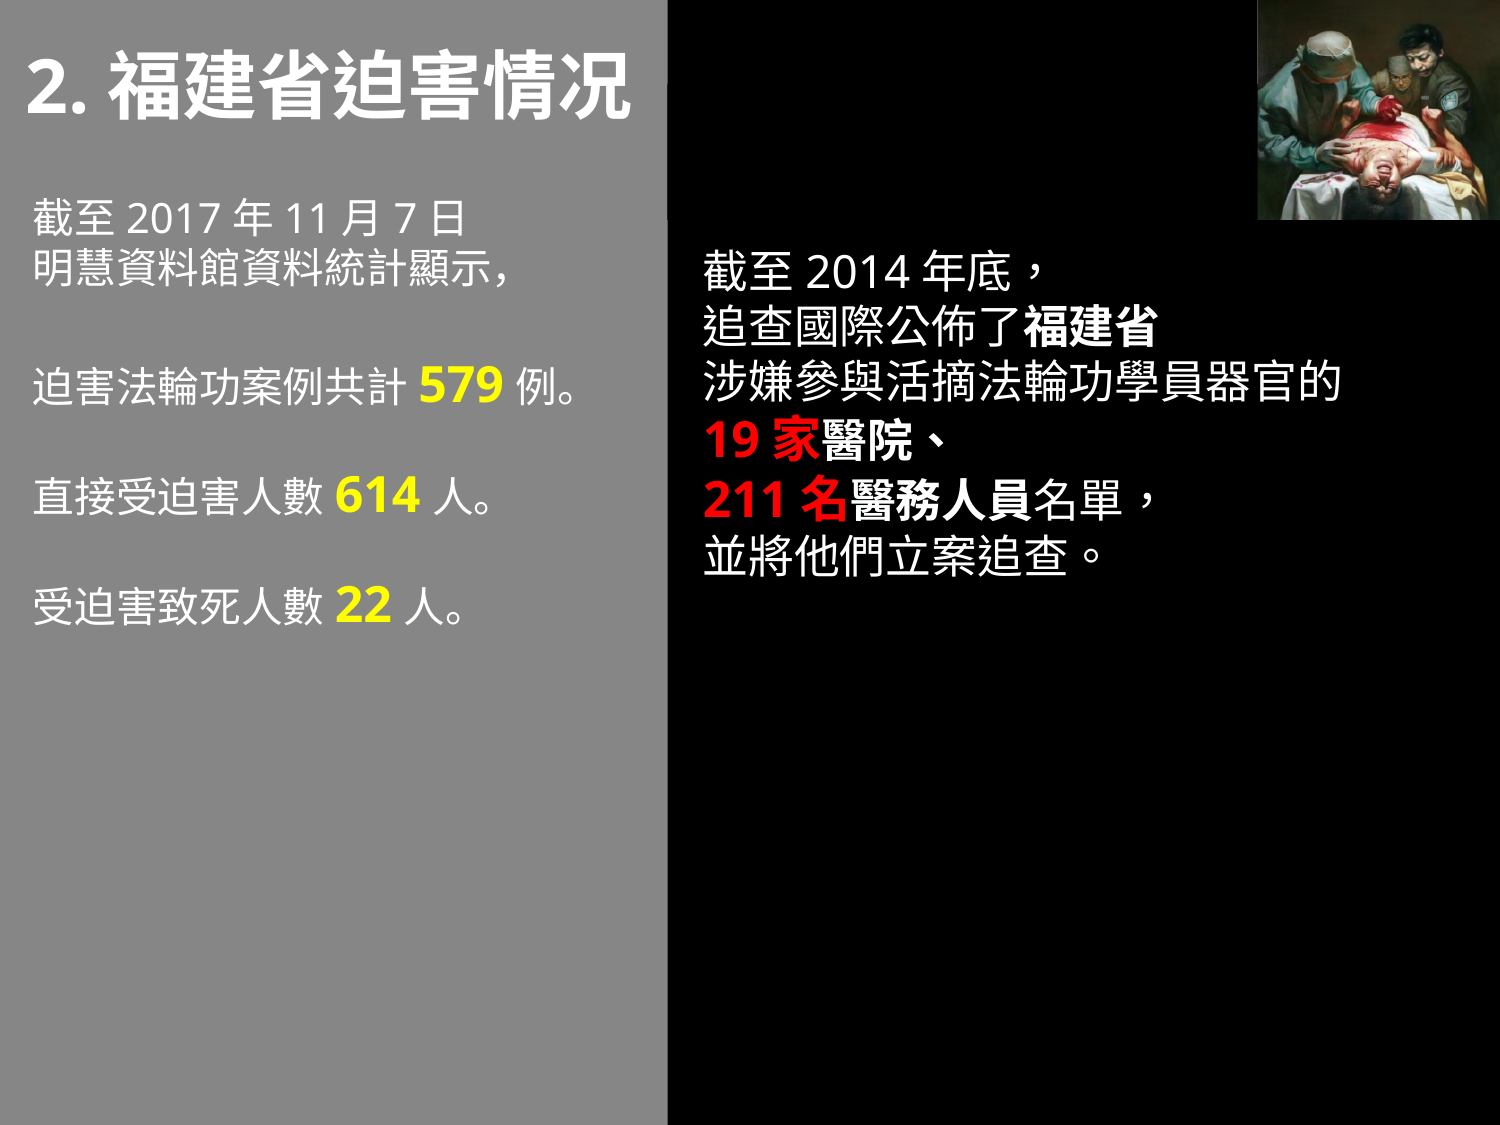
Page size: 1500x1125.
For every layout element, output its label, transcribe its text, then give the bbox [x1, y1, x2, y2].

text_box [669, 227, 1500, 1125]
text_box 截至2014年底， 追查國際公佈了福建省 涉嫌參與活摘法輪功學員器官的 19家醫院、 211名醫務人員名單， 並將他們立案追查。 [687, 234, 1480, 590]
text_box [666, 0, 1500, 221]
text_box 截至2017年11月7日 明慧資料館資料統計顯示， 迫害法輪功案例共計579例。 直接受迫害人數614人。 受迫害致死人數22人。 [17, 184, 656, 690]
text_box 2.福建省迫害情况 [10, 30, 648, 136]
text_box [0, 0, 669, 1125]
